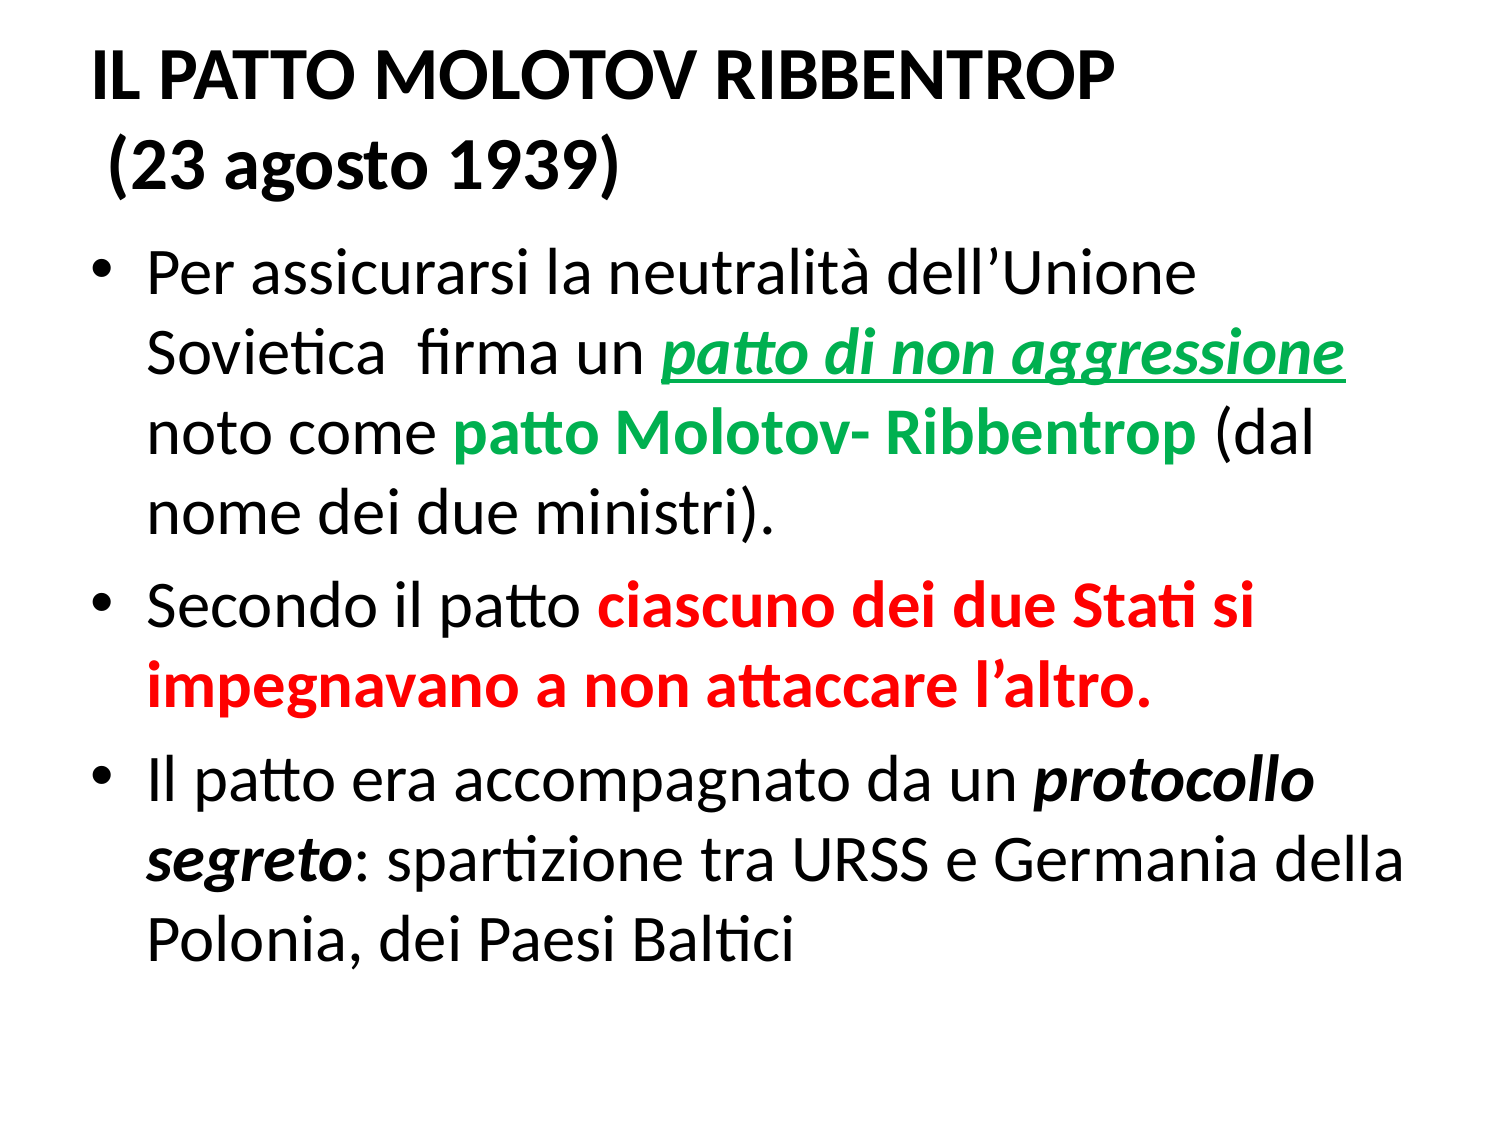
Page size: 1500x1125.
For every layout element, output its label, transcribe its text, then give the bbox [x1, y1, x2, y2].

title IL PATTO MOLOTOV RIBBENTROP (23 agosto 1939) [75, 45, 1425, 185]
list Per assicurarsi la neutralità dell’Unione Sovietica firma un patto di non aggressione noto come patto Molotov- Ribbentrop (dal nome dei due ministri). Secondo il patto ciascuno dei due Stati si impegnavano a non attaccare l’altro. Il patto era accompagnato da un protocollo segreto: spartizione tra URSS e Germania della Polonia, dei Paesi Baltici [75, 219, 1425, 1005]
